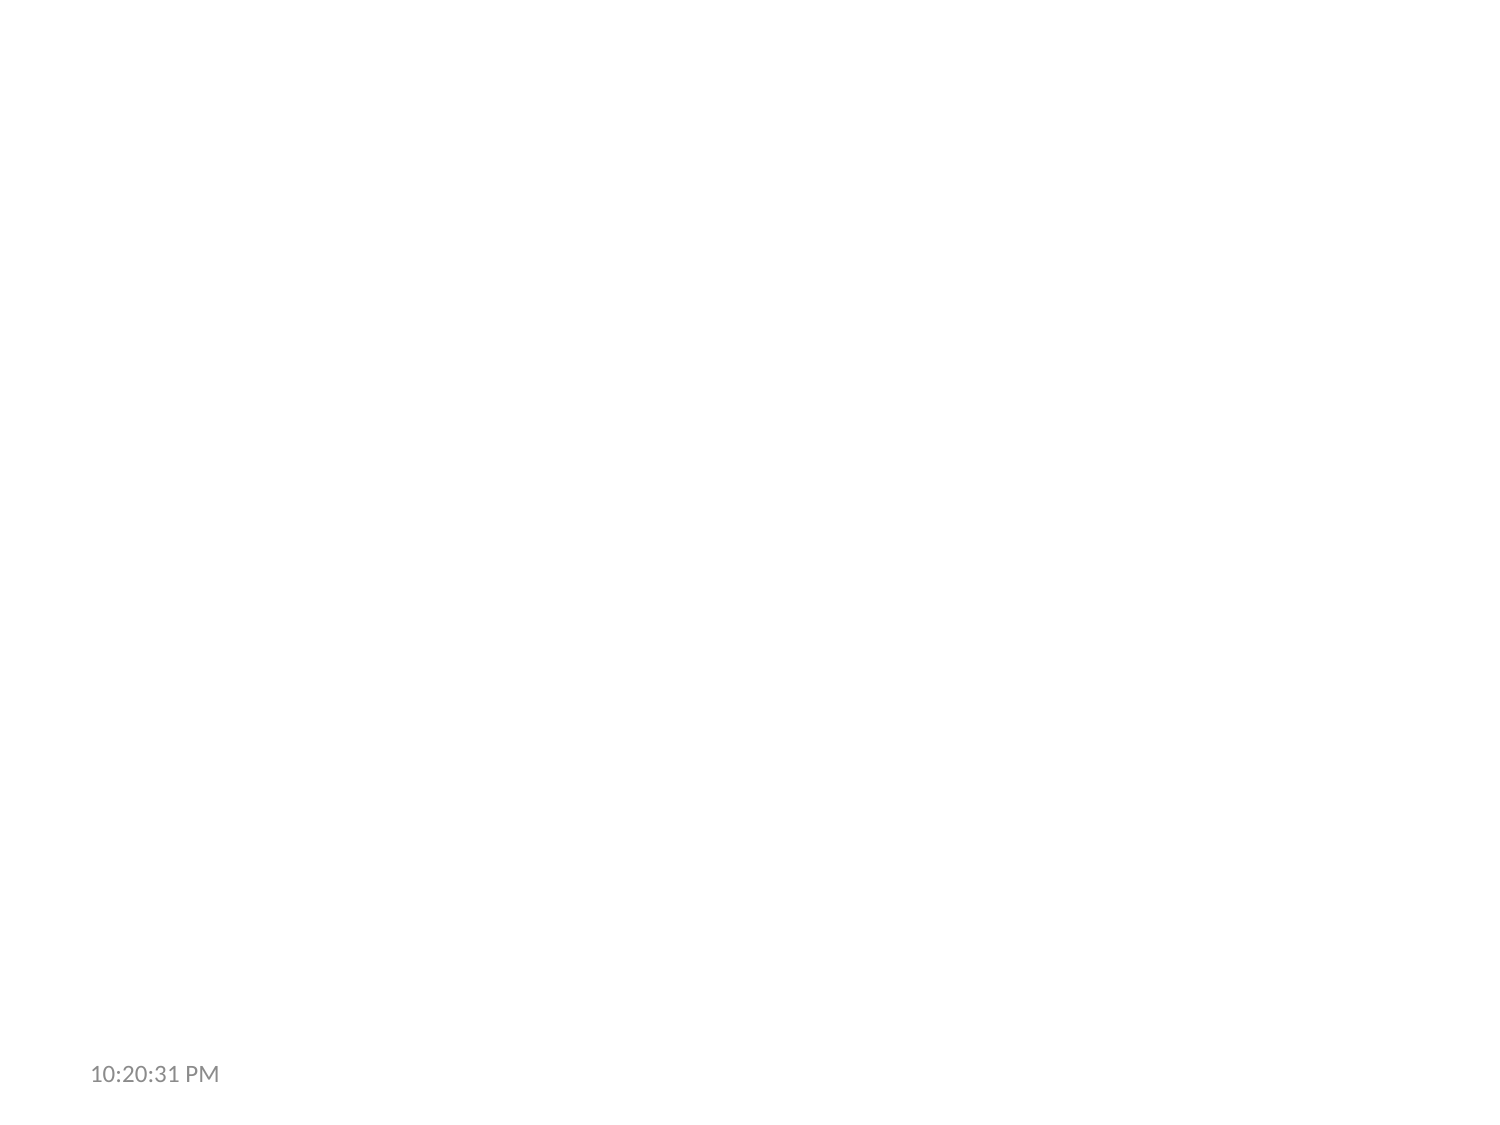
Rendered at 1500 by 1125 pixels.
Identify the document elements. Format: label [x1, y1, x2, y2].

slide_number [75, 1042, 425, 1103]
